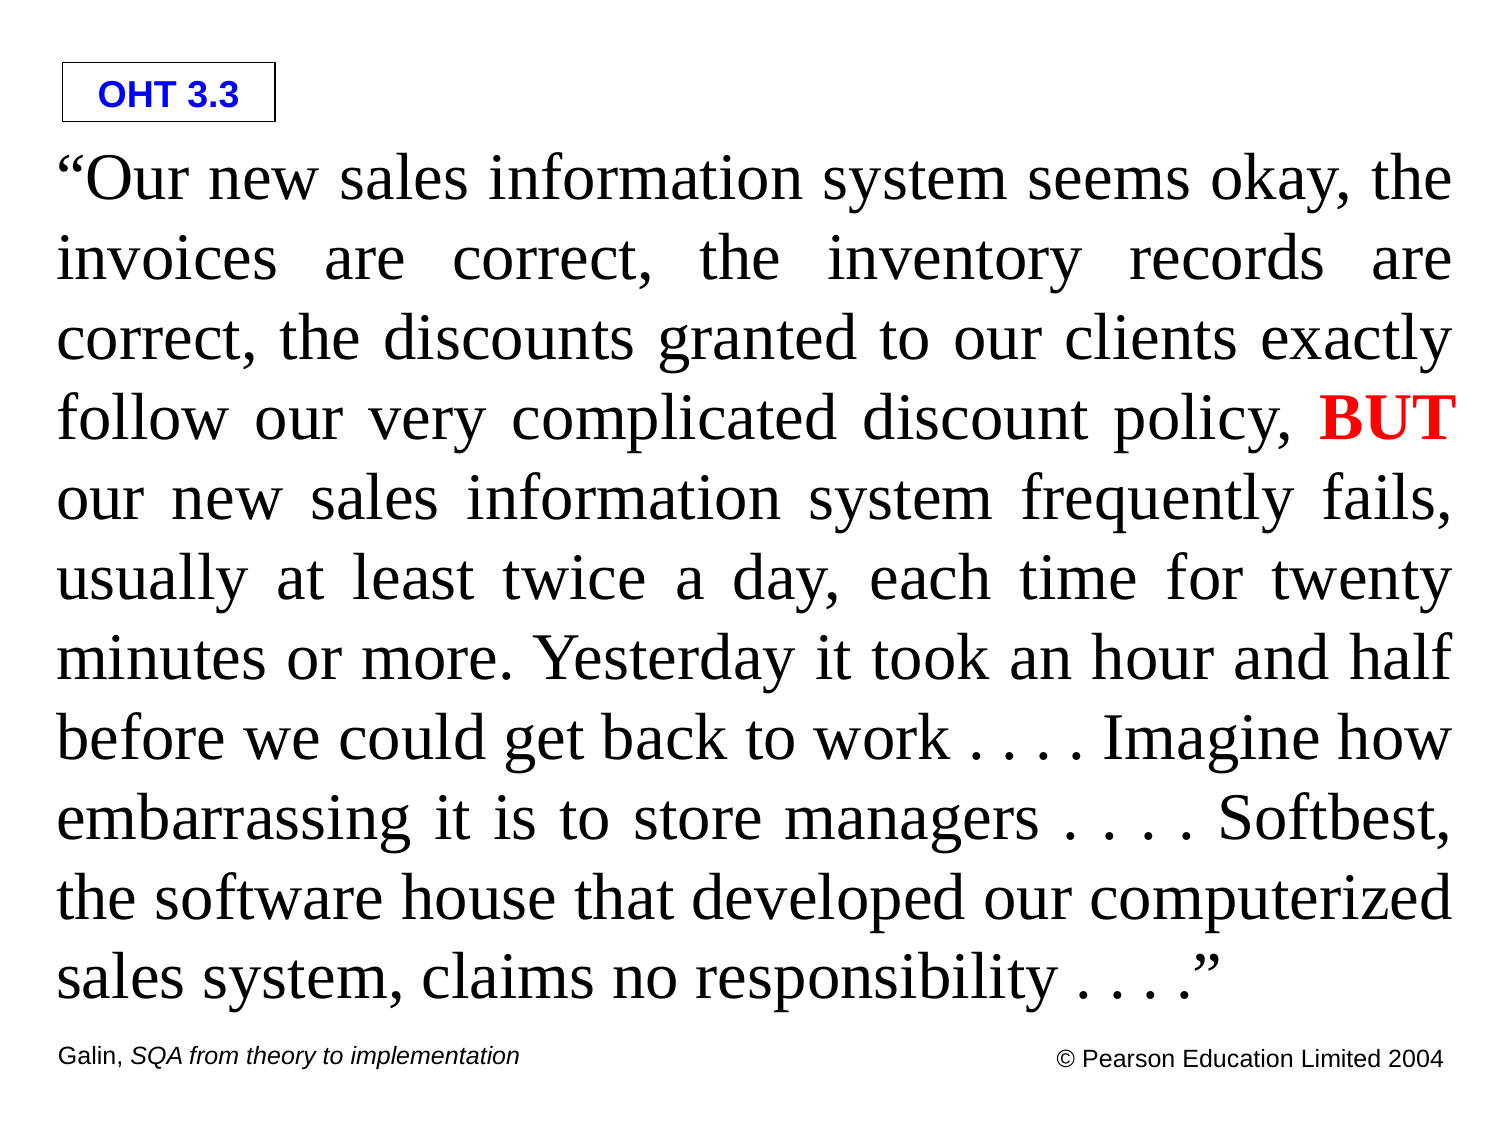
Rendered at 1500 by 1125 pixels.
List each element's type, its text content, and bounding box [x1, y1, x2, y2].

text_box “Our new sales information system seems okay, the invoices are correct, the inventory records are correct, the discounts granted to our clients exactly follow our very complicated discount policy, BUT our new sales information system frequently fails, usually at least twice a day, each time for twenty minutes or more. Yesterday it took an hour and half before we could get back to work . . . . Imagine how embarrassing it is to store managers . . . . Softbest, the software house that developed our computerized sales system, claims no responsibility . . . .” [41, 125, 1471, 1020]
